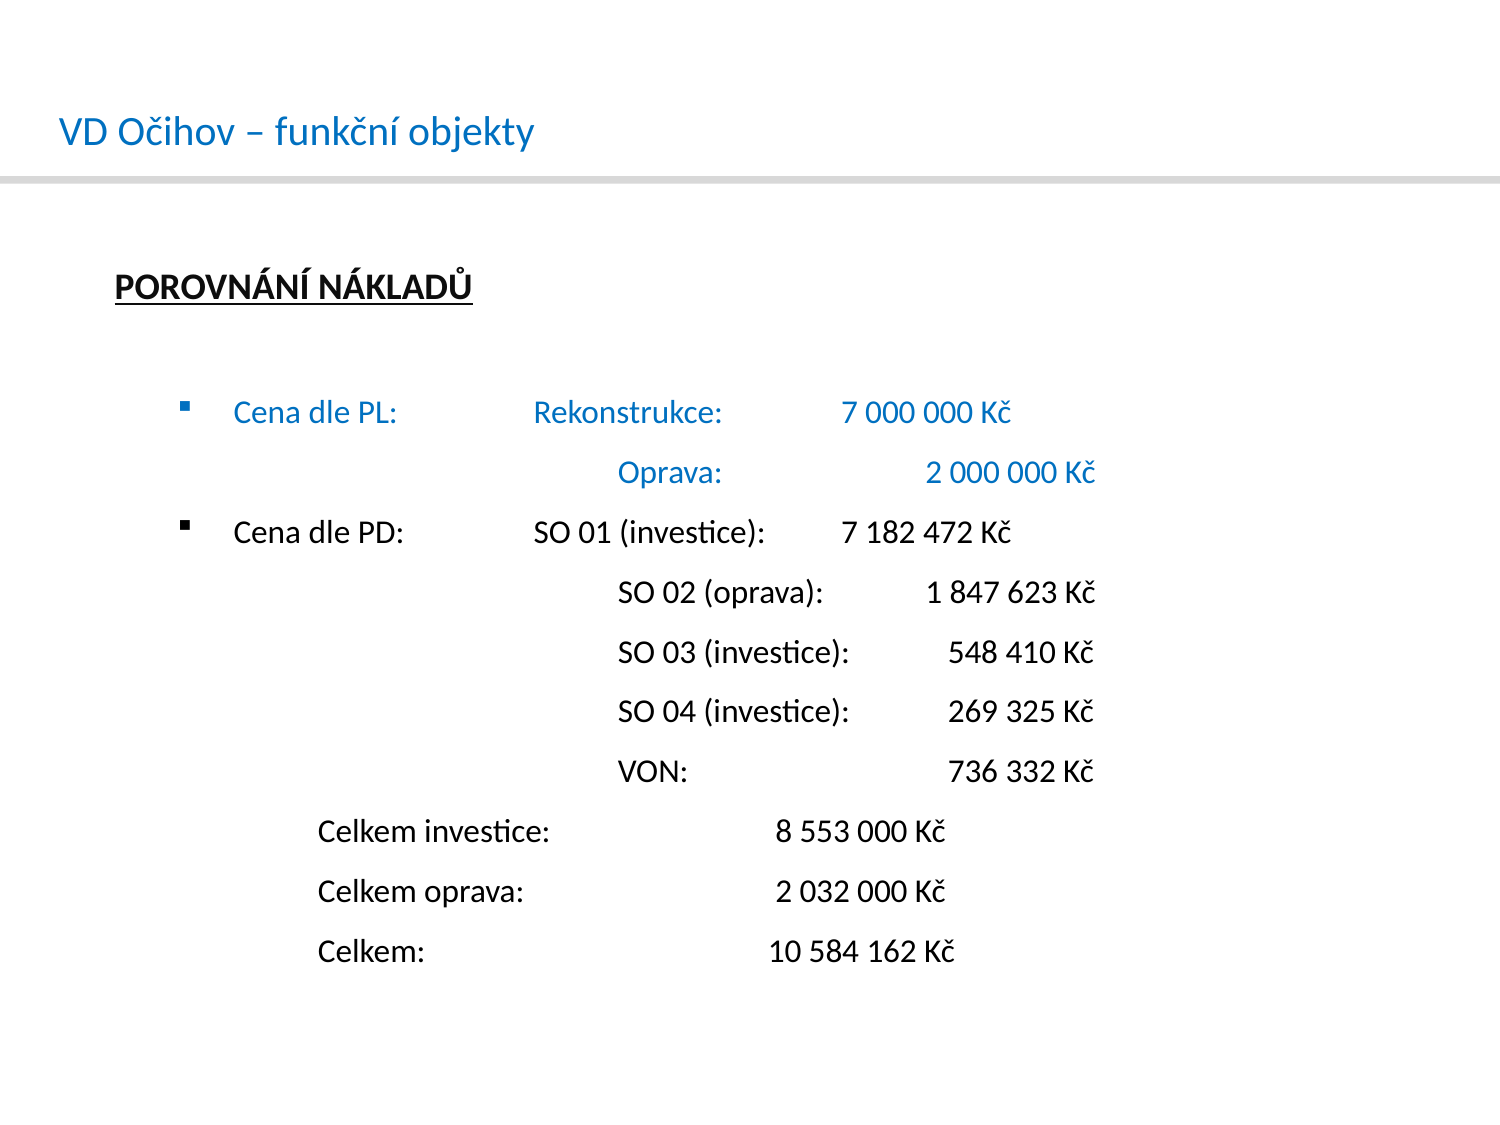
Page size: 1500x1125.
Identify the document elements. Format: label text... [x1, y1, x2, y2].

text_box POROVNÁNÍ NÁKLADŮ [99, 255, 1500, 315]
text_box Cena dle PL: Rekonstrukce: 7 000 000 Kč Oprava: 2 000 000 Kč Cena dle PD: SO 01 (investice): 7 182 472 Kč SO 02 (oprava): 1 847 623 Kč SO 03 (investice): 548 410 Kč SO 04 (investice): 269 325 Kč VON: 736 332 Kč Celkem investice: 8 553 000 Kč Celkem oprava: 2 032 000 Kč Celkem: 10 584 162 Kč [162, 362, 1238, 1037]
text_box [0, 86, 1500, 184]
